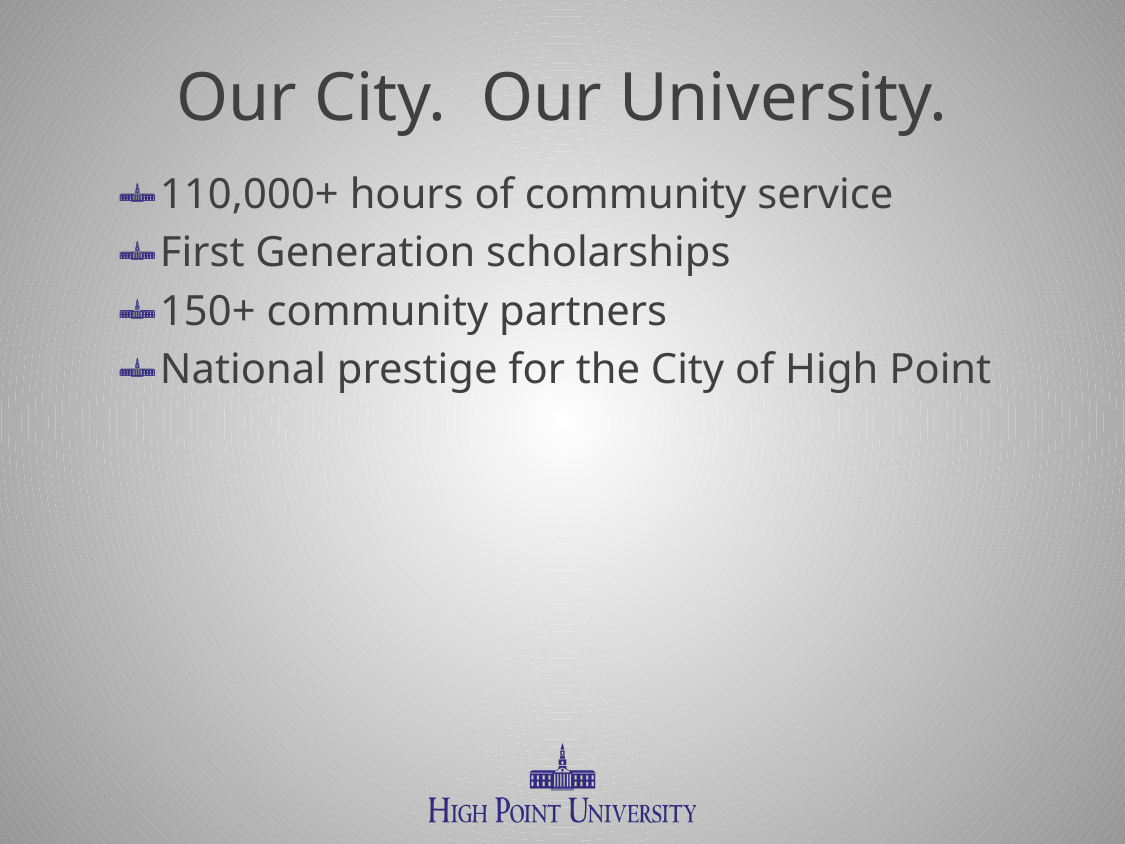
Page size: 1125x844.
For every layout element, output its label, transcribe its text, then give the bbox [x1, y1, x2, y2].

picture [117, 352, 158, 382]
picture [117, 235, 158, 265]
list 110,000+ hours of community service First Generation scholarships 150+ community partners National prestige for the City of High Point [102, 159, 1023, 591]
text_box Our City. Our University. [133, 46, 992, 142]
picture [117, 177, 158, 207]
picture [117, 293, 158, 324]
